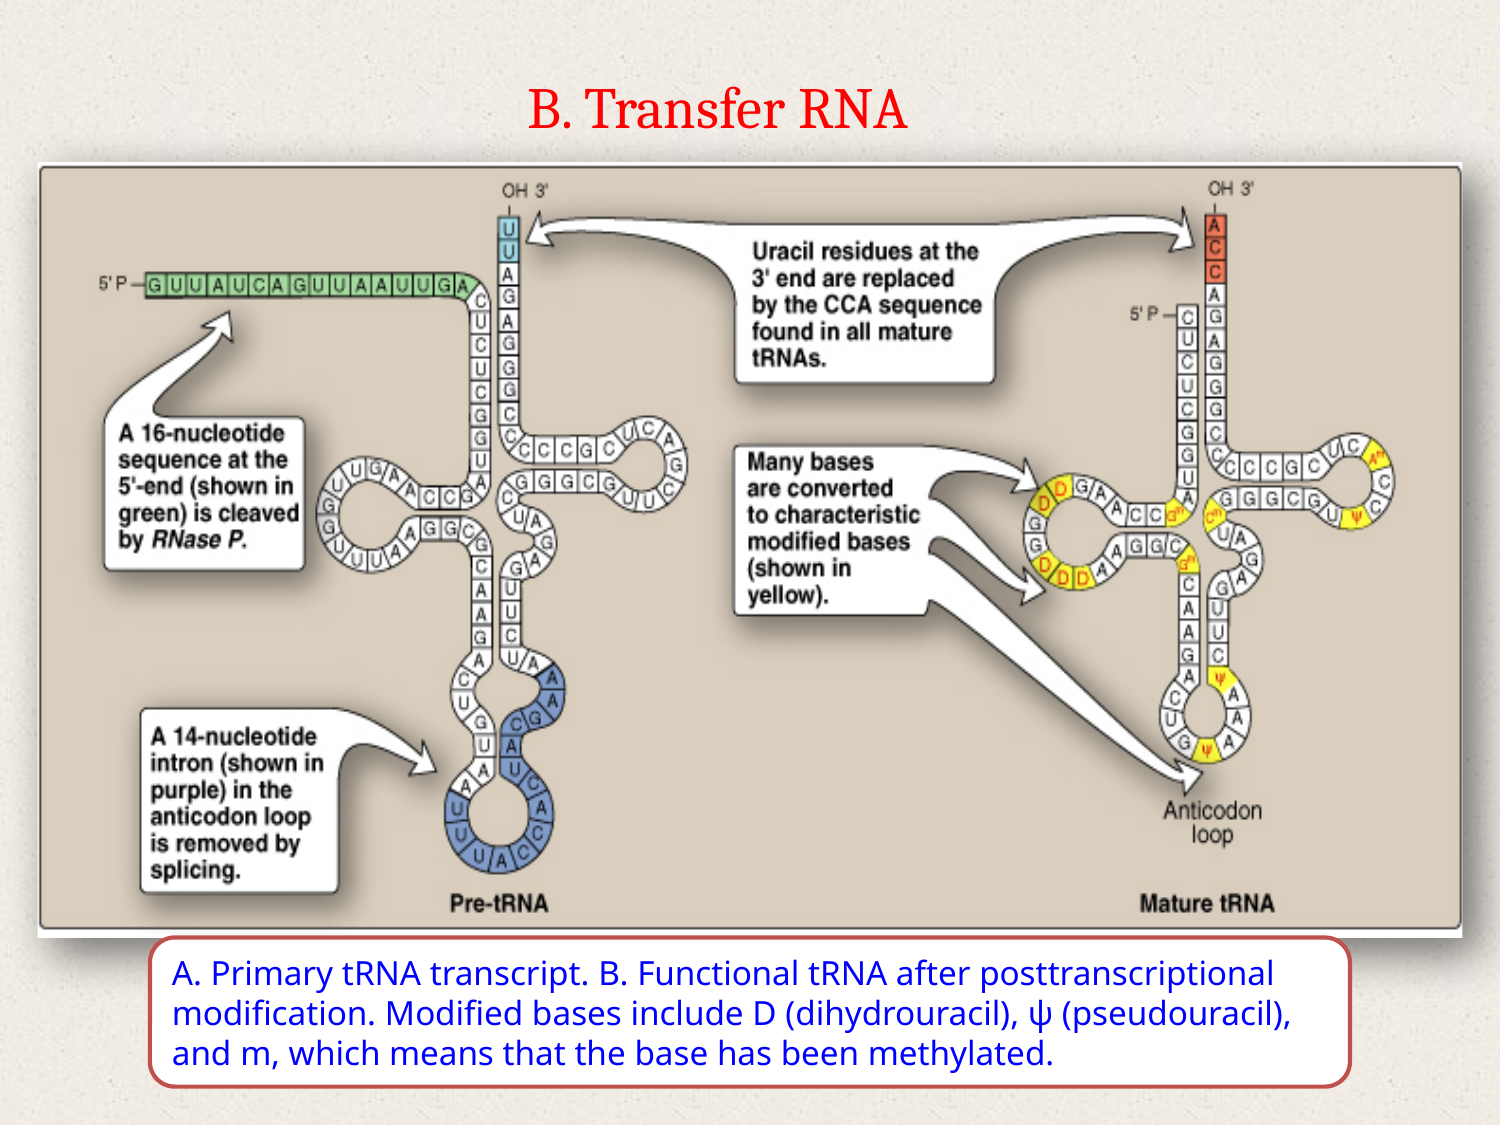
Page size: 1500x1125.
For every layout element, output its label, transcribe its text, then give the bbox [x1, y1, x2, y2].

picture [37, 162, 1463, 938]
text_box B. Transfer RNA [512, 62, 923, 143]
text_box A. Primary tRNA transcript. B. Functional tRNA after posttranscriptional modification. Modified bases include D (dihydrouracil), ψ (pseudouracil), and m, which means that the base has been methylated. [147, 946, 1353, 1089]
